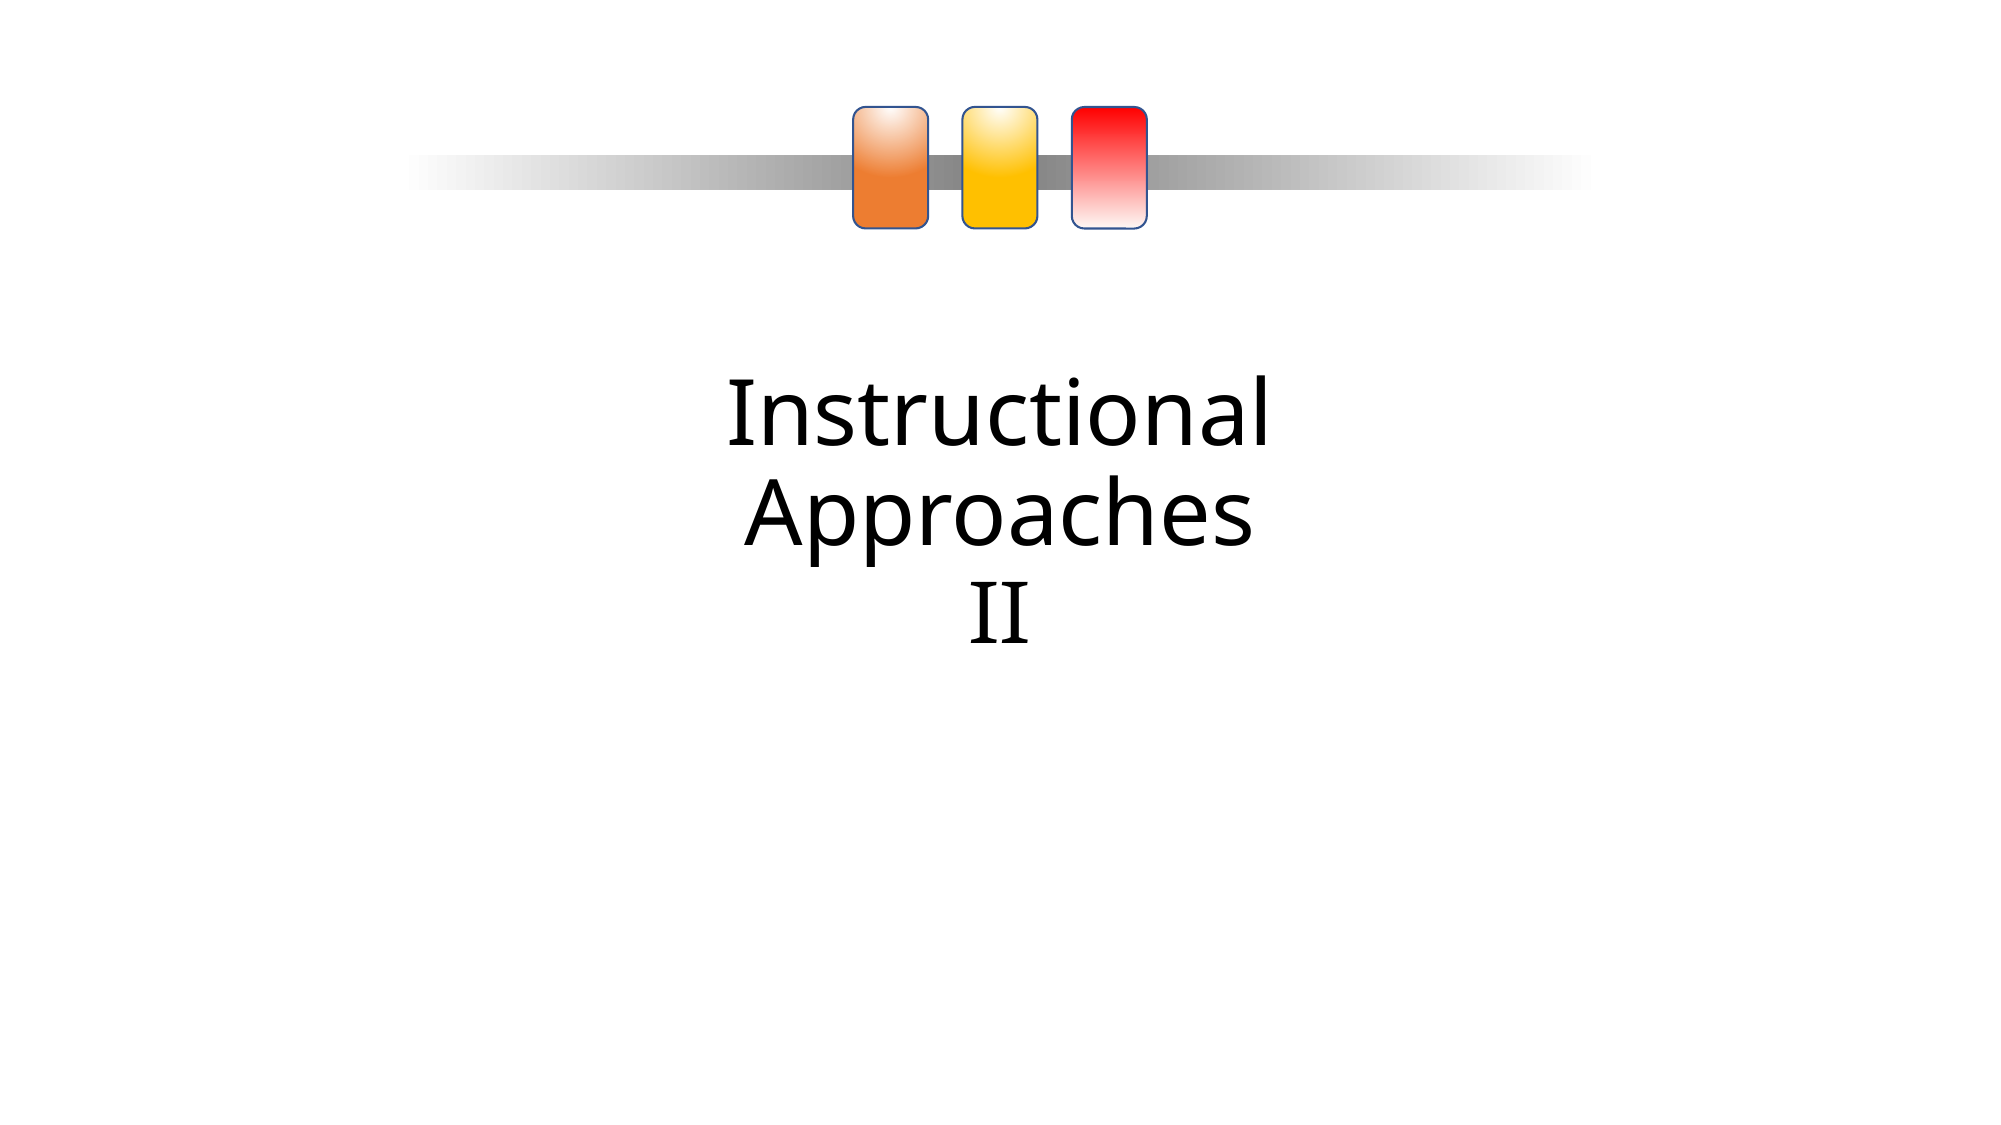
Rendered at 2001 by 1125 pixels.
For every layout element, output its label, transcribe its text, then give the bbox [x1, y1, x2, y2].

text_box [930, 154, 961, 191]
text_box [1070, 105, 1148, 230]
text_box [1148, 154, 2000, 191]
title Instructional Approaches II [137, 355, 1863, 676]
text_box [961, 105, 1039, 230]
text_box [0, 154, 852, 191]
text_box [1039, 154, 1070, 191]
text_box [852, 105, 930, 230]
